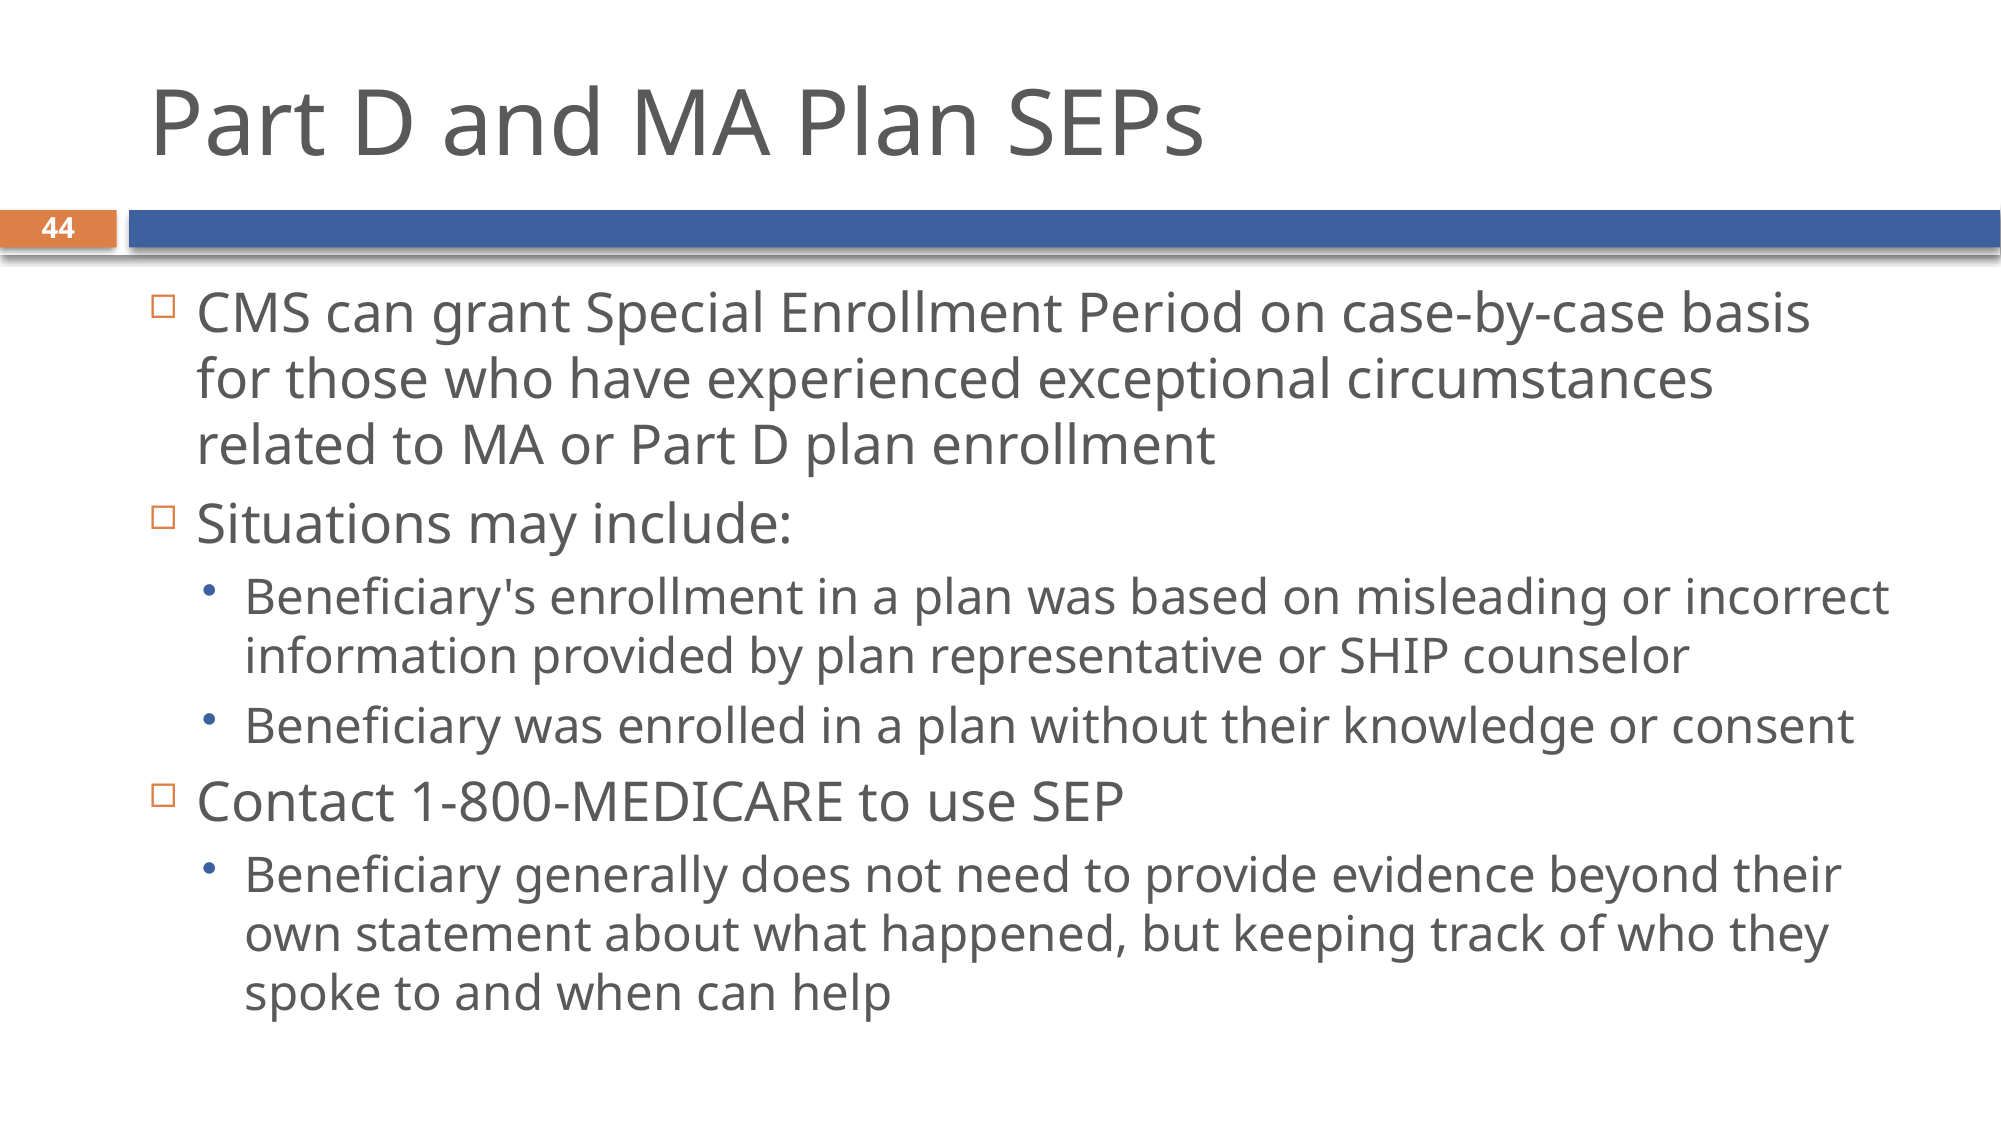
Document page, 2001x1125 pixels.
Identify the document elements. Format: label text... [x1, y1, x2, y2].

list CMS can grant Special Enrollment Period on case-by-case basis for those who have experienced exceptional circumstances related to MA or Part D plan enrollment Situations may include: Beneficiary's enrollment in a plan was based on misleading or incorrect information provided by plan representative or SHIP counselor Beneficiary was enrolled in a plan without their knowledge or consent Contact 1-800-MEDICARE to use SEP Beneficiary generally does not need to provide evidence beyond their own statement about what happened, but keeping track of who they spoke to and when can help [133, 270, 1918, 1074]
title Part D and MA Plan SEPs [133, 37, 1918, 200]
slide_number 44 [0, 208, 117, 249]
